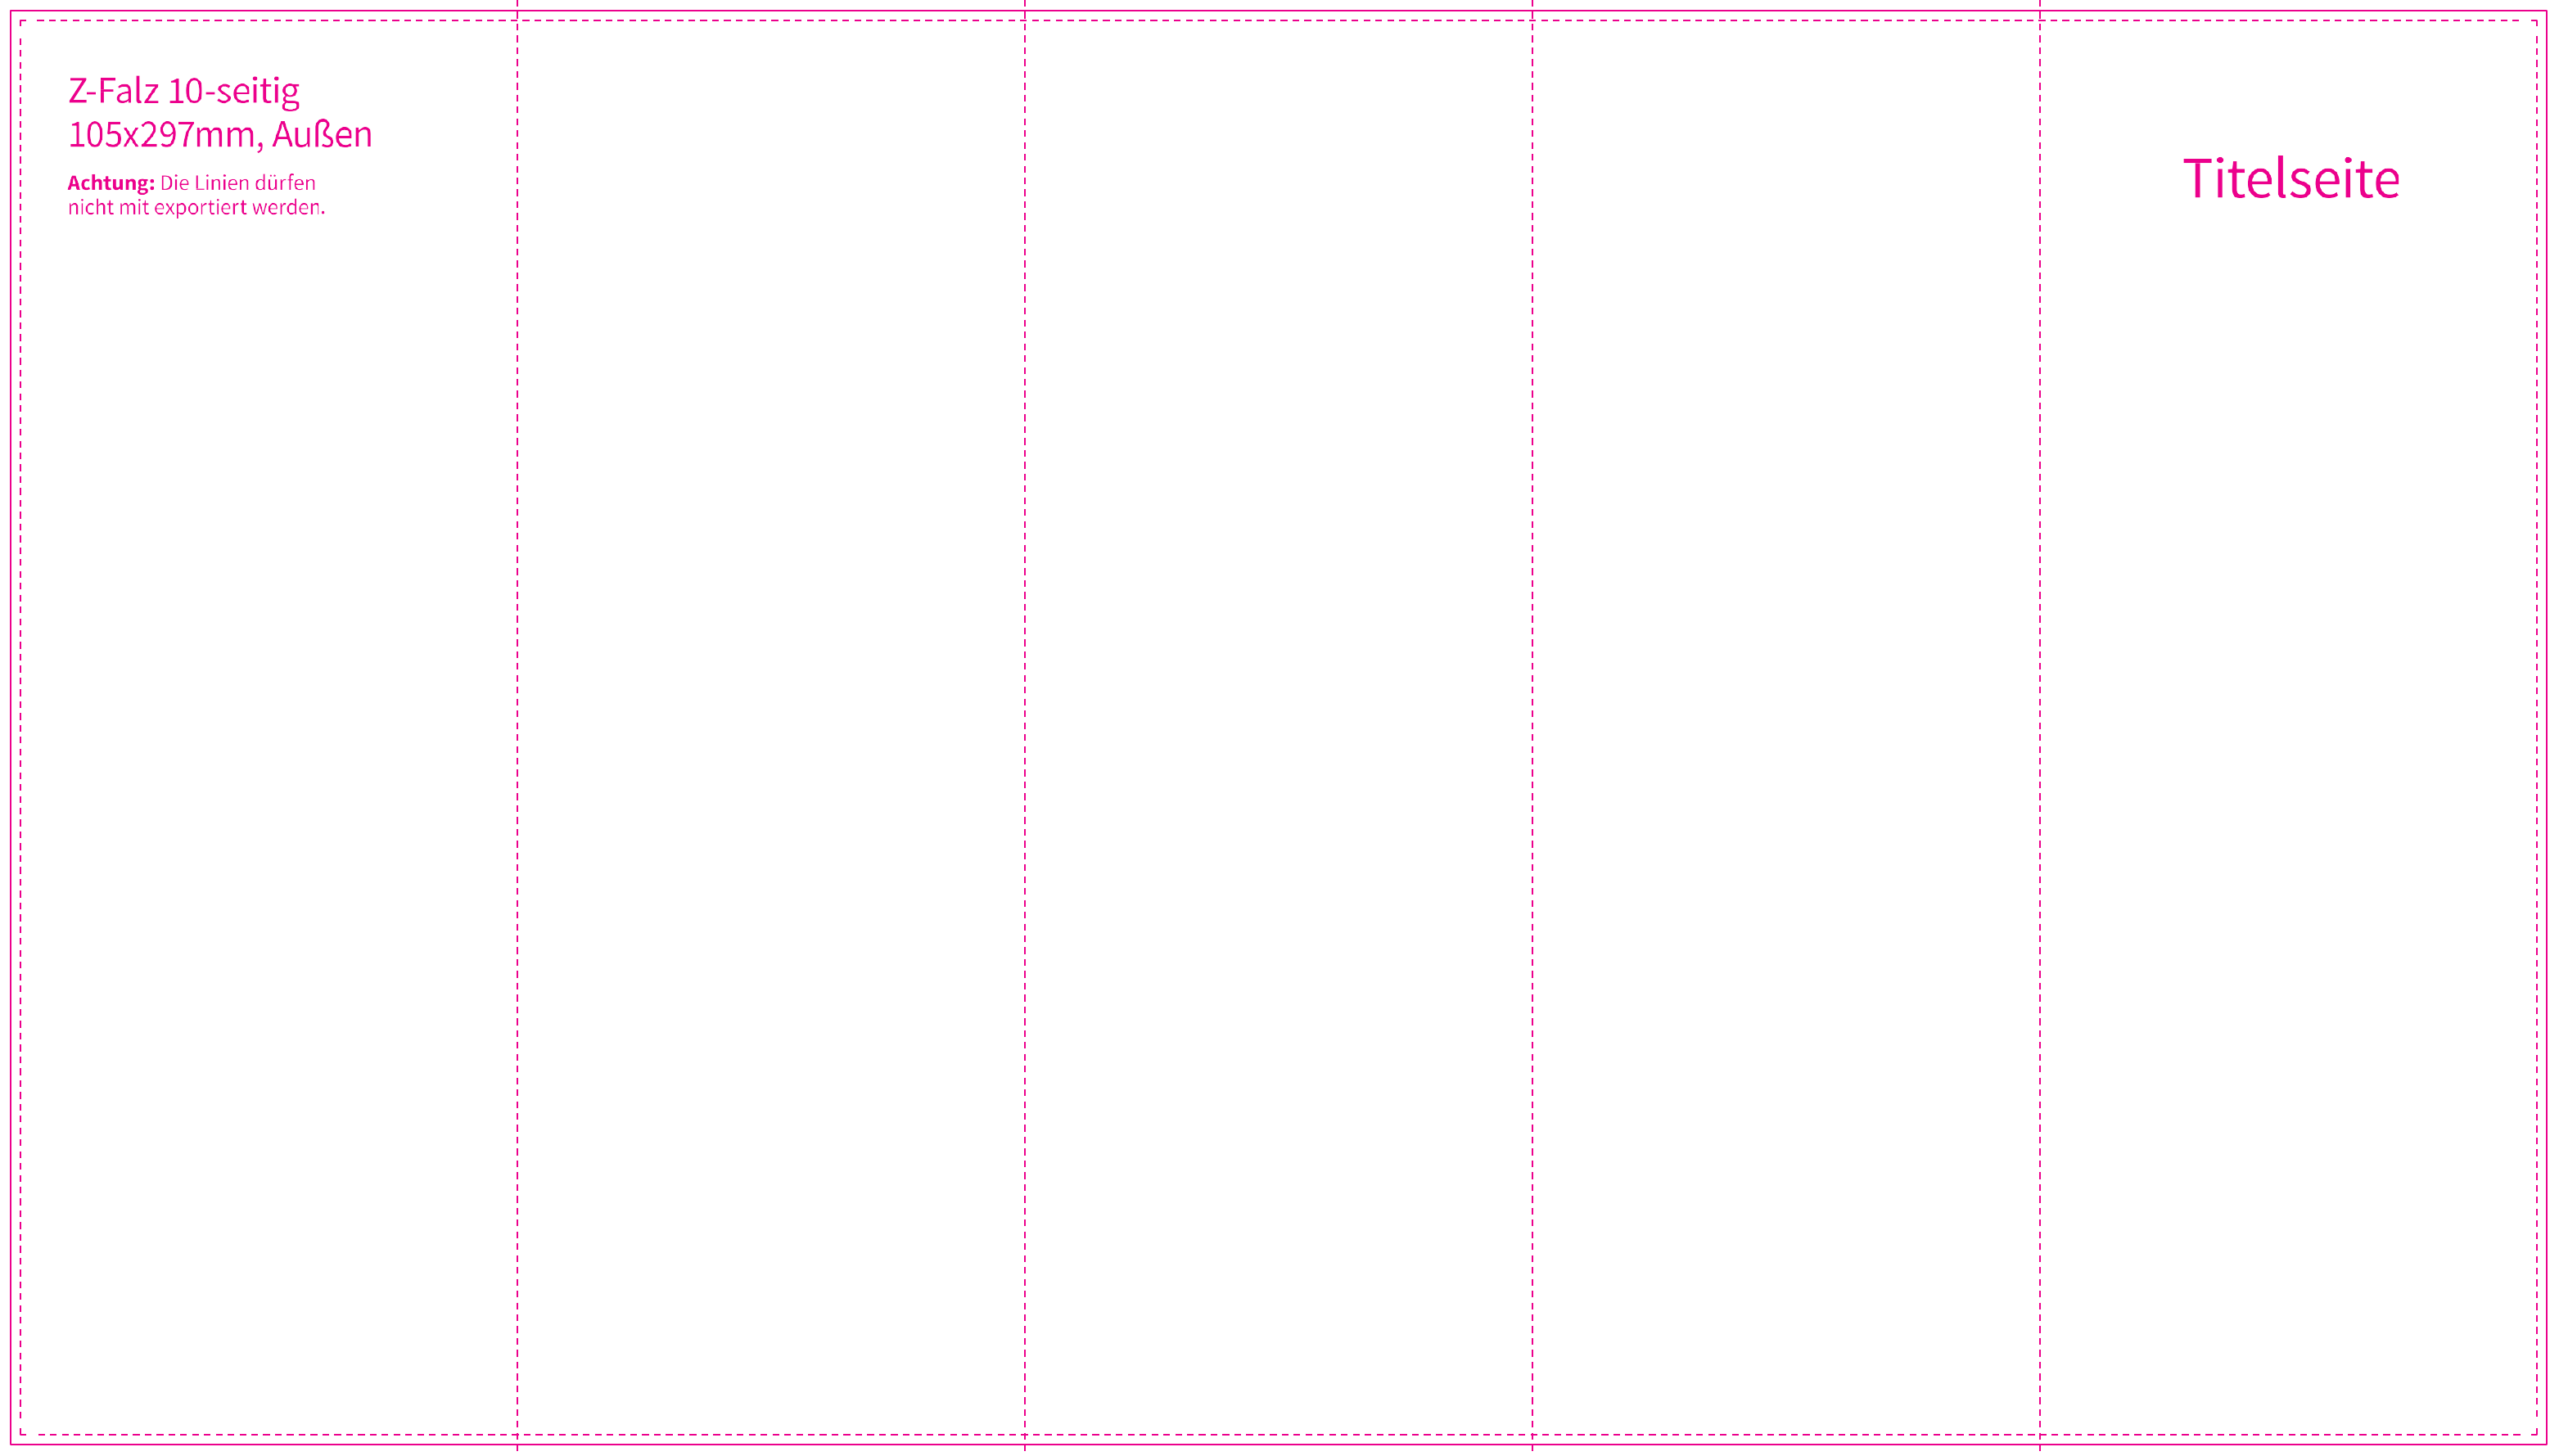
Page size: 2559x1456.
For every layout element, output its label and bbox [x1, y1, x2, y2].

text_box [9, 0, 2548, 1455]
